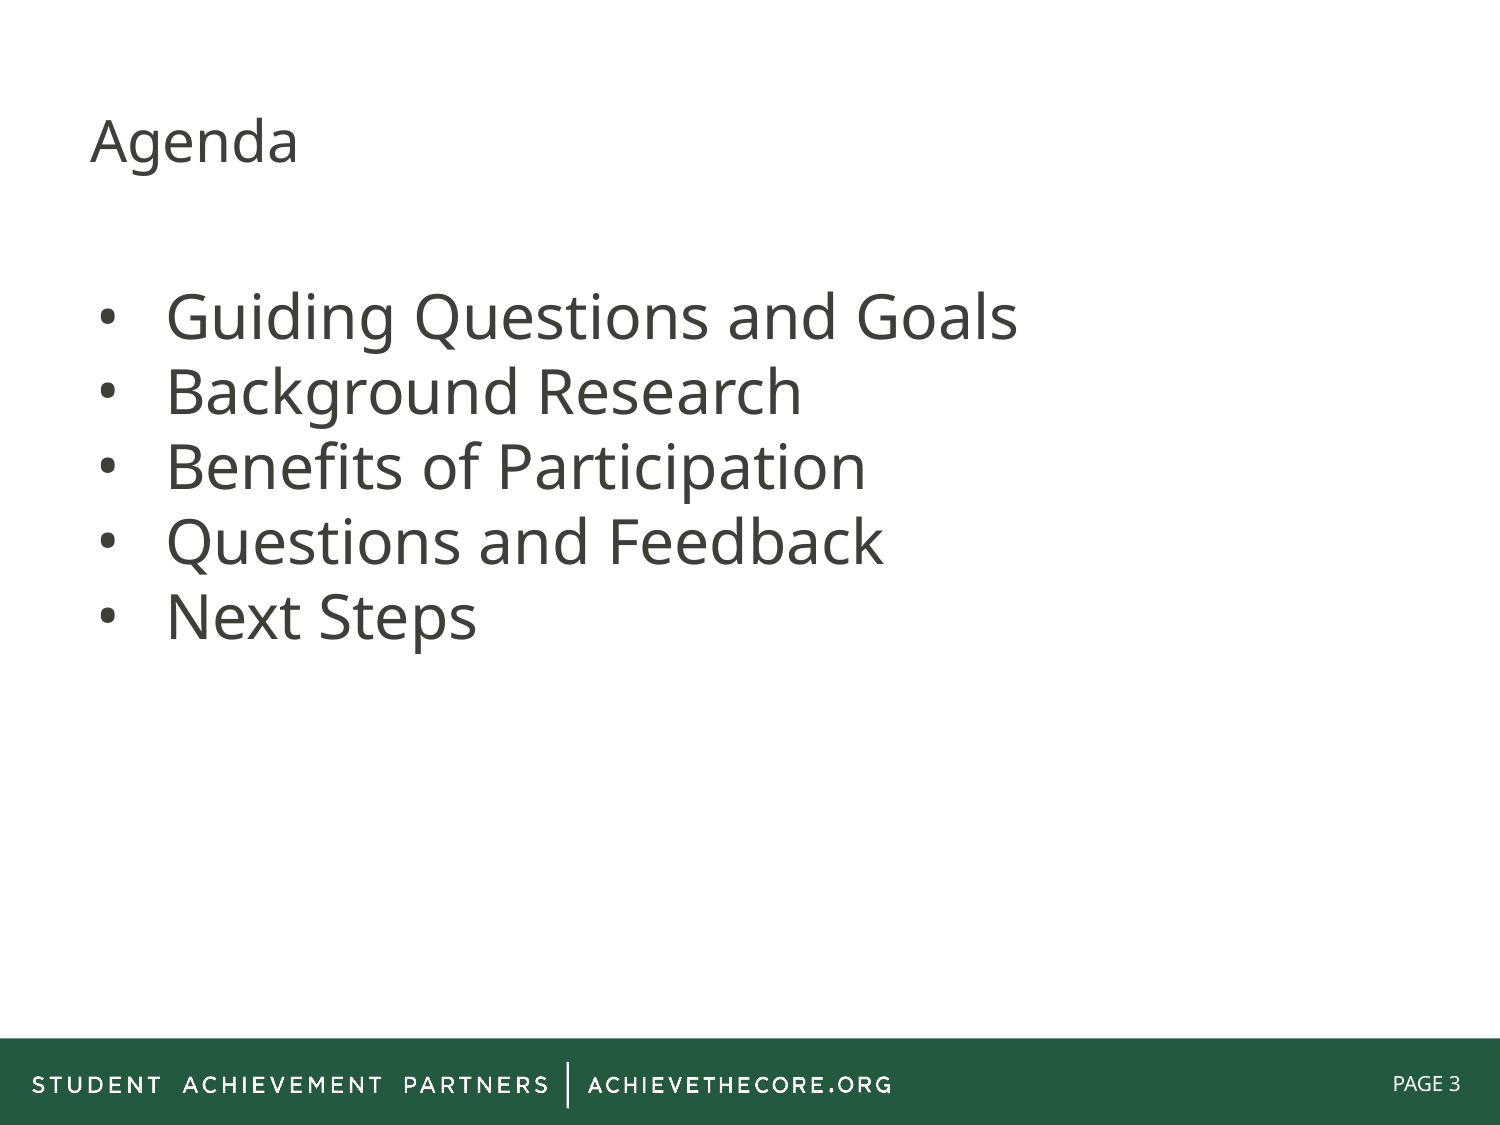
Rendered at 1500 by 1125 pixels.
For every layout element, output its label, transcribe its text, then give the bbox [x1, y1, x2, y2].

picture [12, 1055, 911, 1112]
title Agenda [75, 45, 1425, 233]
list Guiding Questions and Goals Background Research Benefits of Participation Questions and Feedback Next Steps [75, 262, 1425, 1005]
